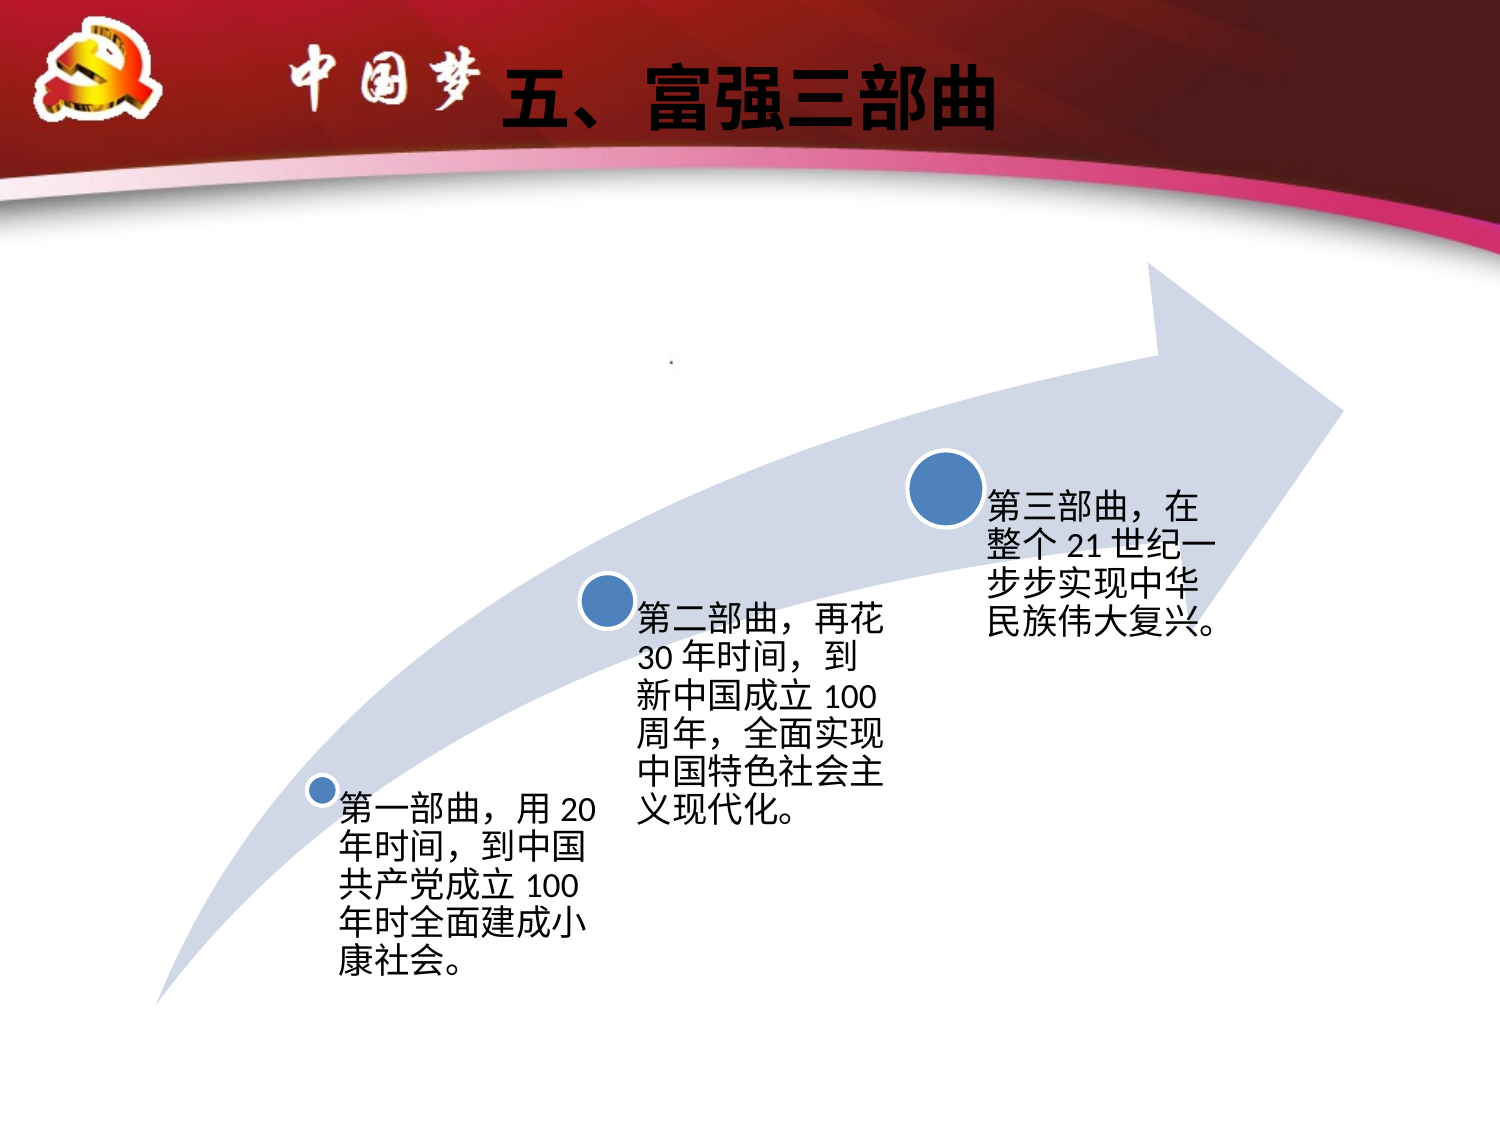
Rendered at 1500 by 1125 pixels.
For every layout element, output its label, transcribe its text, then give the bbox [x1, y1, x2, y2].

picture [0, 0, 1500, 1125]
title 五、富强三部曲 [75, 45, 1425, 233]
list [74, 262, 1426, 1006]
